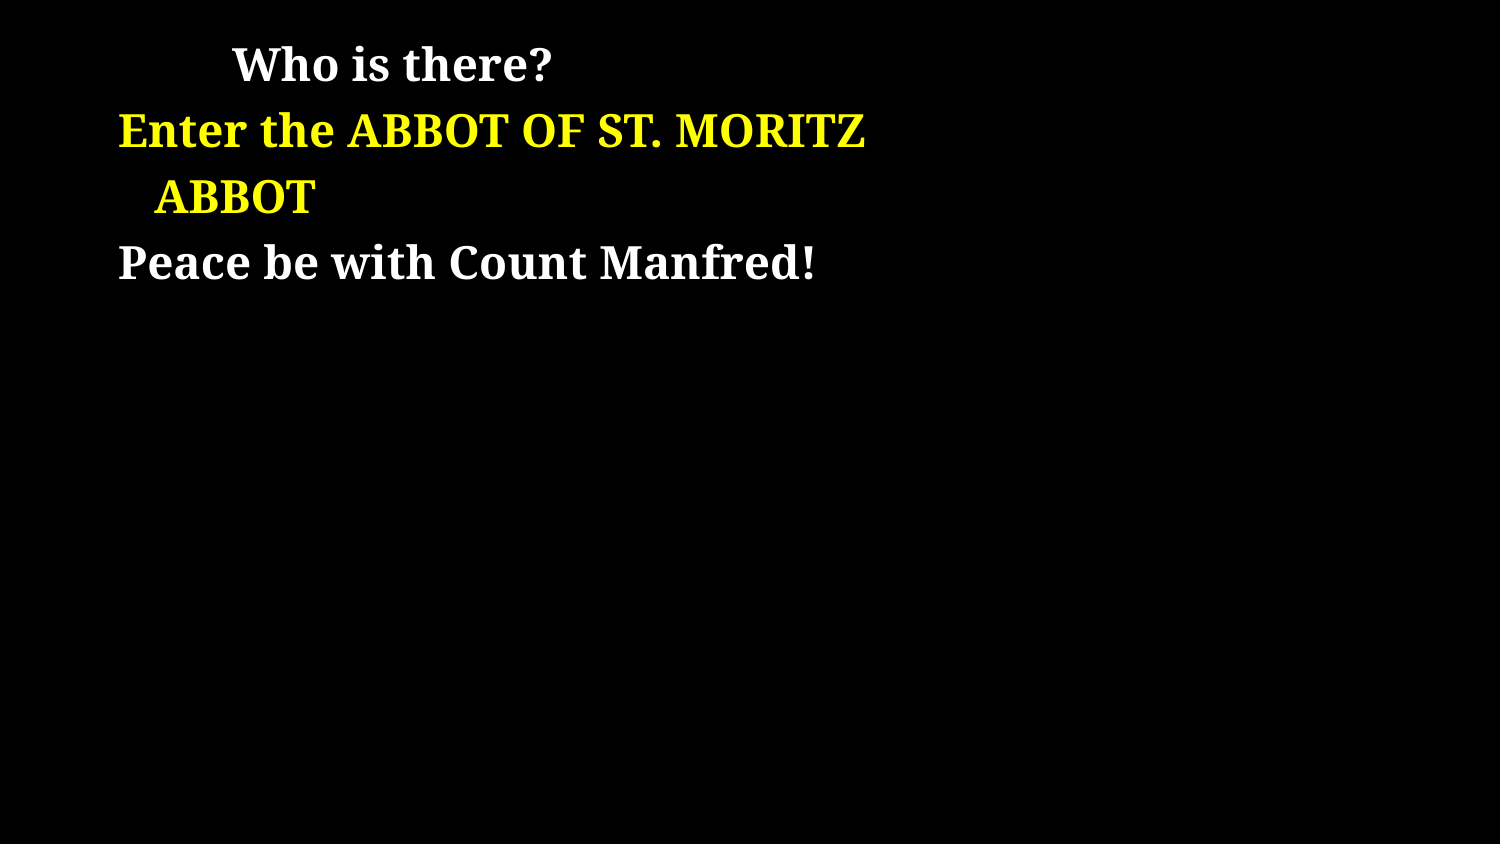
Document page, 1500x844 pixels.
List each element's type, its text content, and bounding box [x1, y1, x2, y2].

title Who is there? Enter the ABBOT OF ST. MORITZ ABBOT Peace be with Count Manfred! [103, 16, 1397, 298]
